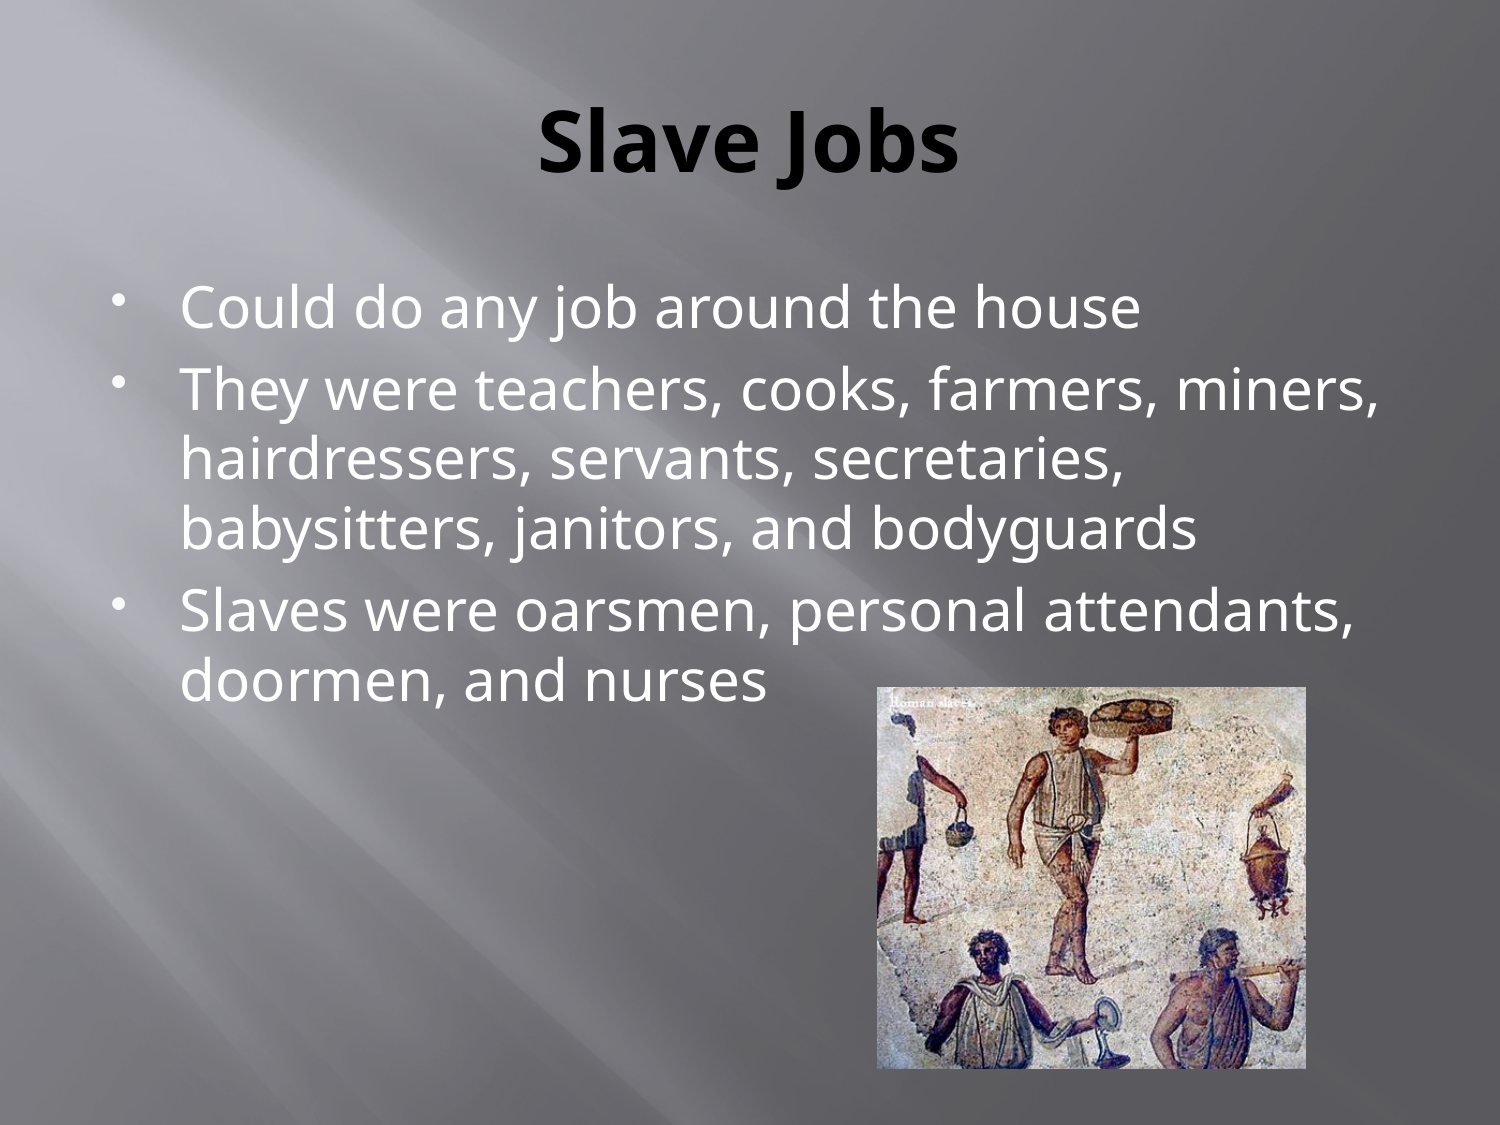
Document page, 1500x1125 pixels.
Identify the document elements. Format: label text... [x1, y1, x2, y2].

title Slave Jobs [75, 45, 1425, 233]
picture [877, 687, 1307, 1069]
list Could do any job around the house They were teachers, cooks, farmers, miners, hairdressers, servants, secretaries, babysitters, janitors, and bodyguards Slaves were oarsmen, personal attendants, doormen, and nurses [75, 262, 1425, 1035]
